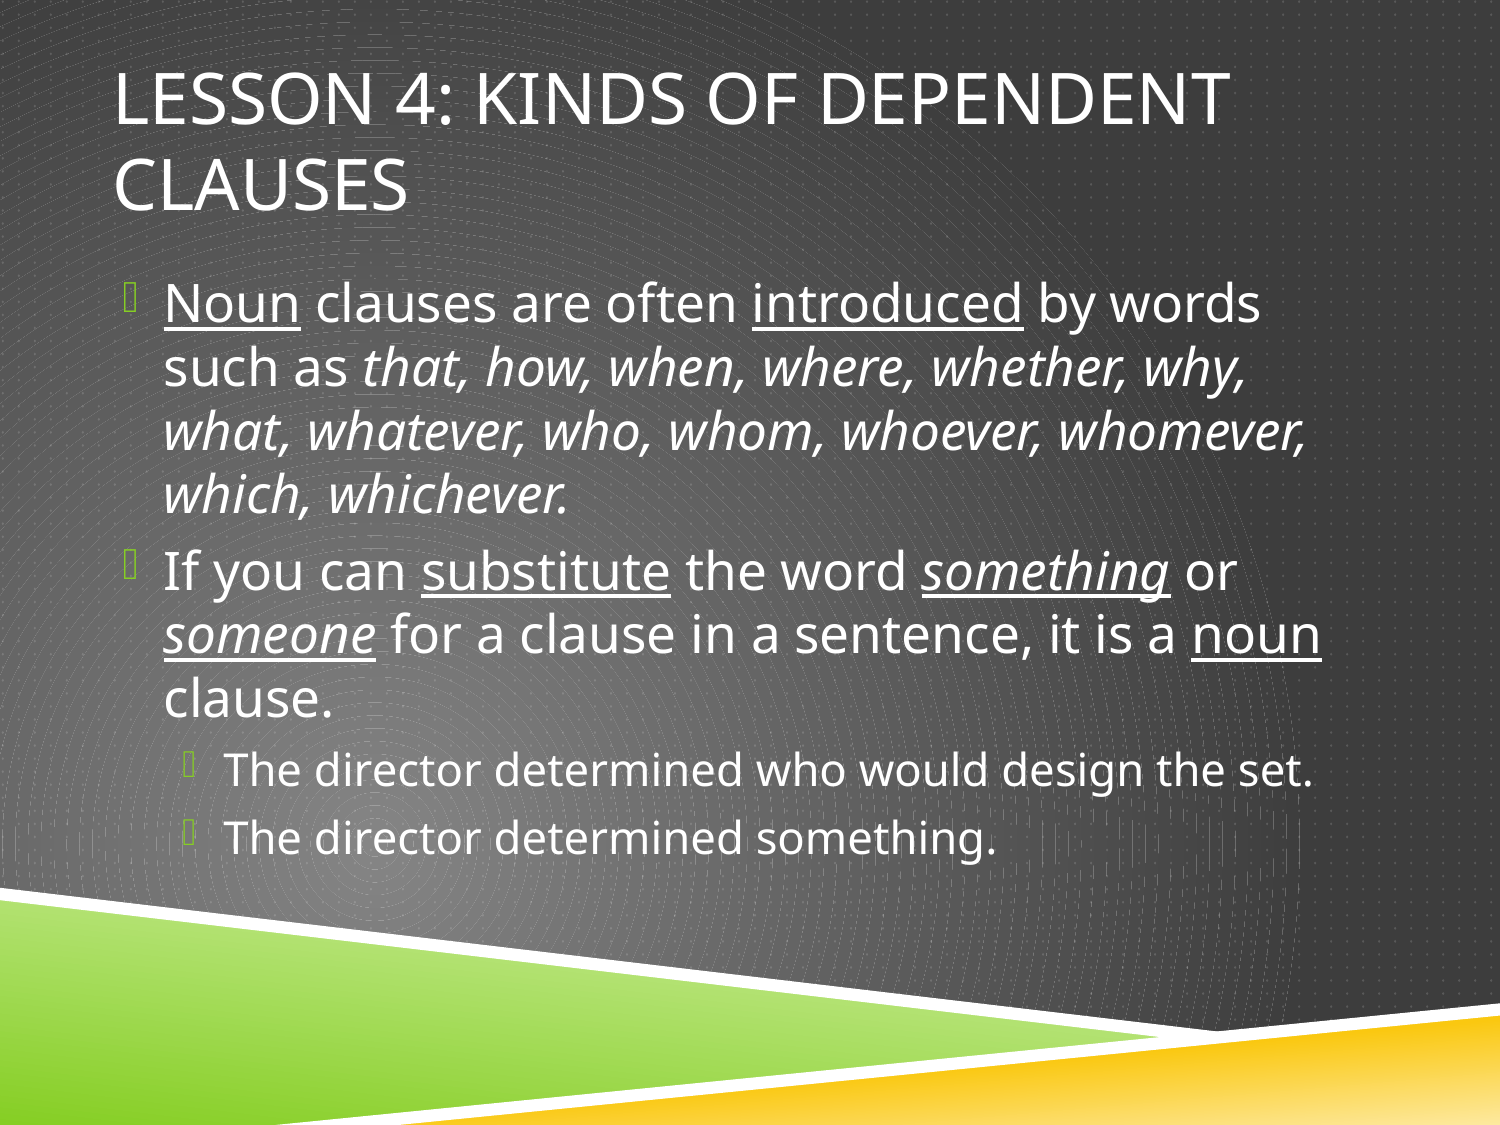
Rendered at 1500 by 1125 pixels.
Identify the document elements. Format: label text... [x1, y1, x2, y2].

title Lesson 4: Kinds of Dependent Clauses [112, 45, 1388, 233]
list Noun clauses are often introduced by words such as that, how, when, where, whether, why, what, whatever, who, whom, whoever, whomever, which, whichever. If you can substitute the word something or someone for a clause in a sentence, it is a noun clause. The director determined who would design the set. The director determined something. [112, 262, 1388, 875]
